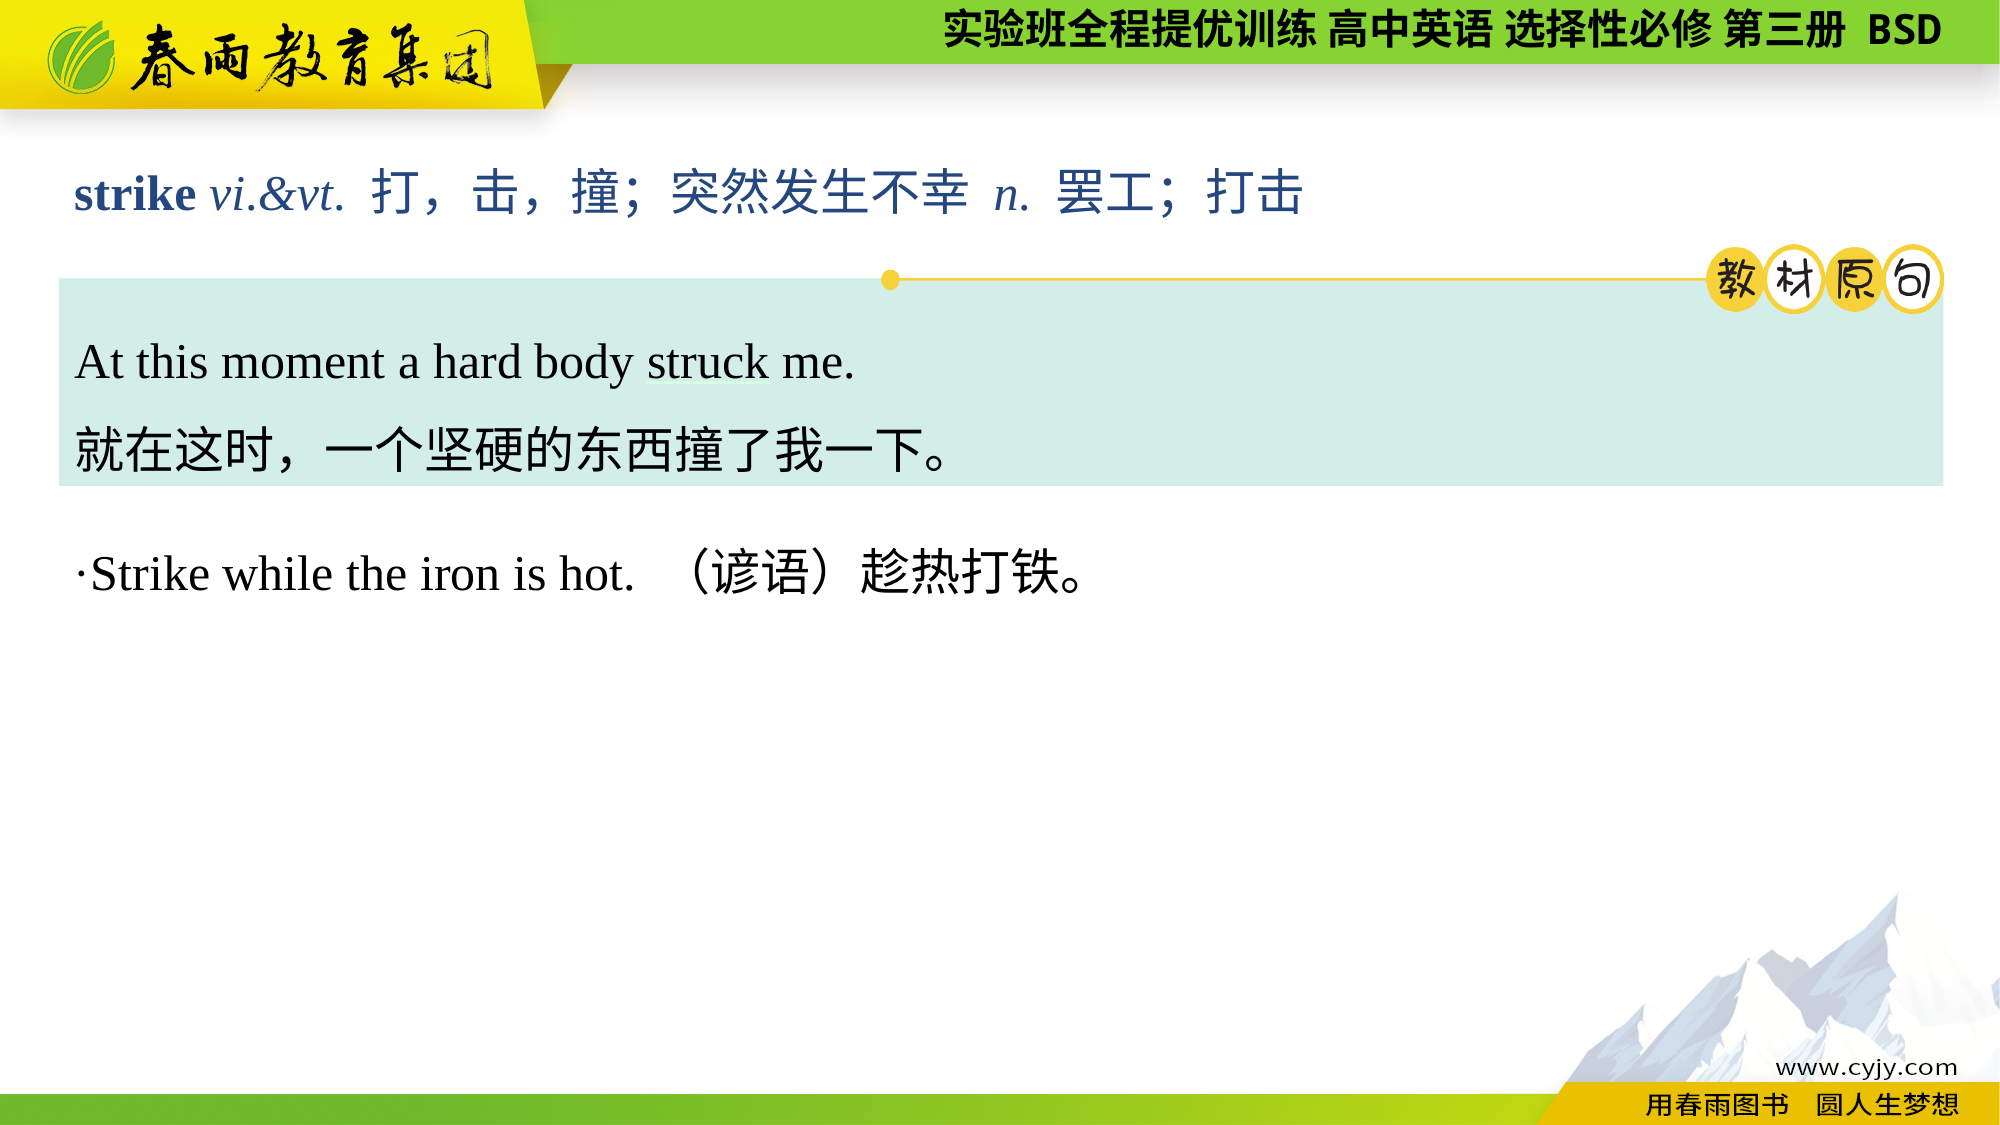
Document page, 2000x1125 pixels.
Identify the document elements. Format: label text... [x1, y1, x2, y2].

text_box ·Strike while the iron is hot. （谚语）趁热打铁。 [59, 503, 1296, 609]
picture [0, 0, 2000, 1125]
list strike vi.&vt. 打，击，撞；突然发生不幸 n. 罢工；打击 [59, 122, 1944, 217]
text_box At this moment a hard body struck me. 就在这时，一个坚硬的东西撞了我一下。 [59, 278, 1944, 486]
